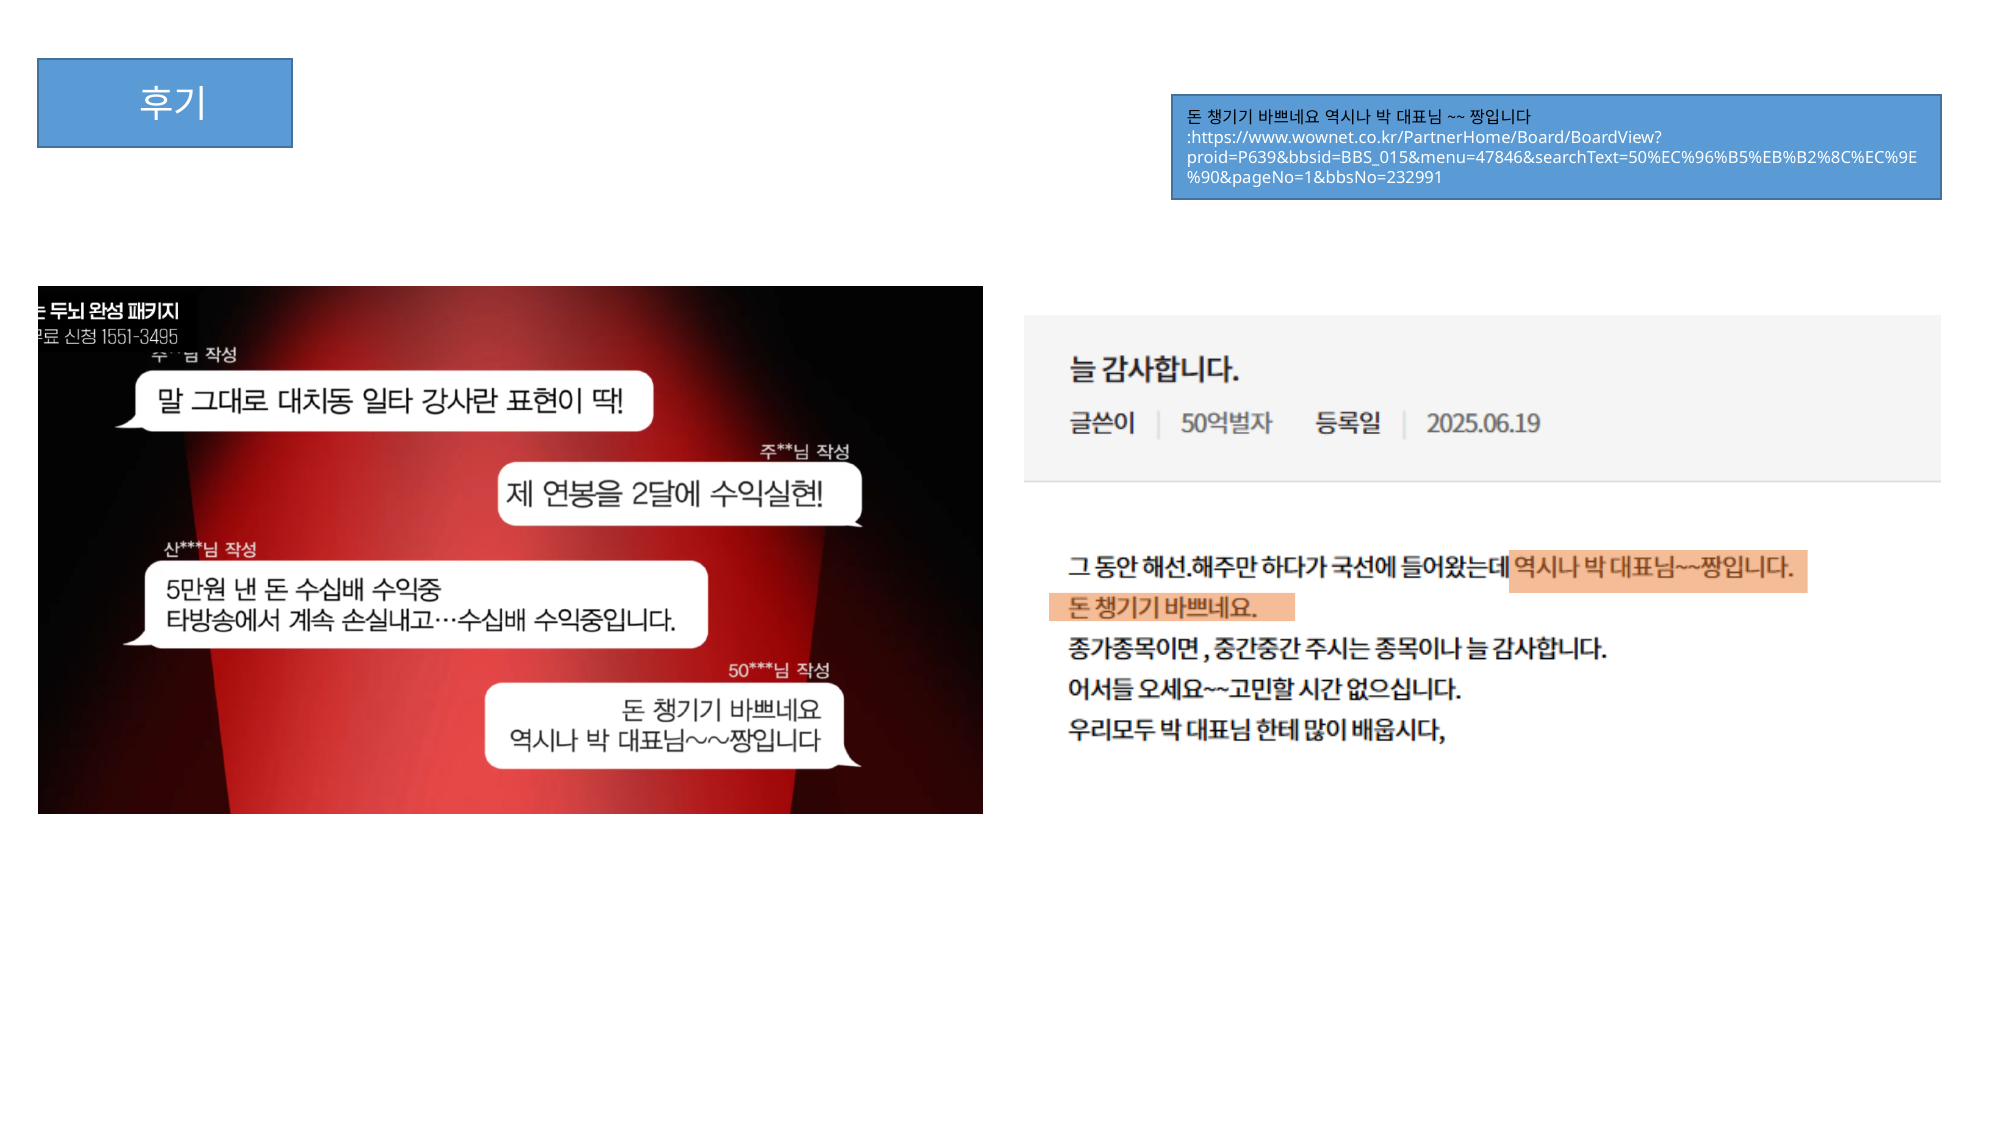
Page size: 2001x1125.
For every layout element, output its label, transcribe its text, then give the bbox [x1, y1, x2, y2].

text_box 돈 챙기기 바쁘네요 역시나 박 대표님~~짱입니다 :https://www.wownet.co.kr/PartnerHome/Board/BoardView?proid=P639&bbsid=BBS_015&menu=47846&searchText=50%EC%96%B5%EB%B2%8C%EC%9E%90&pageNo=1&bbsNo=232991 [1171, 94, 1942, 200]
picture [1024, 315, 1941, 810]
text_box 후기 [37, 58, 293, 148]
picture [38, 286, 983, 814]
